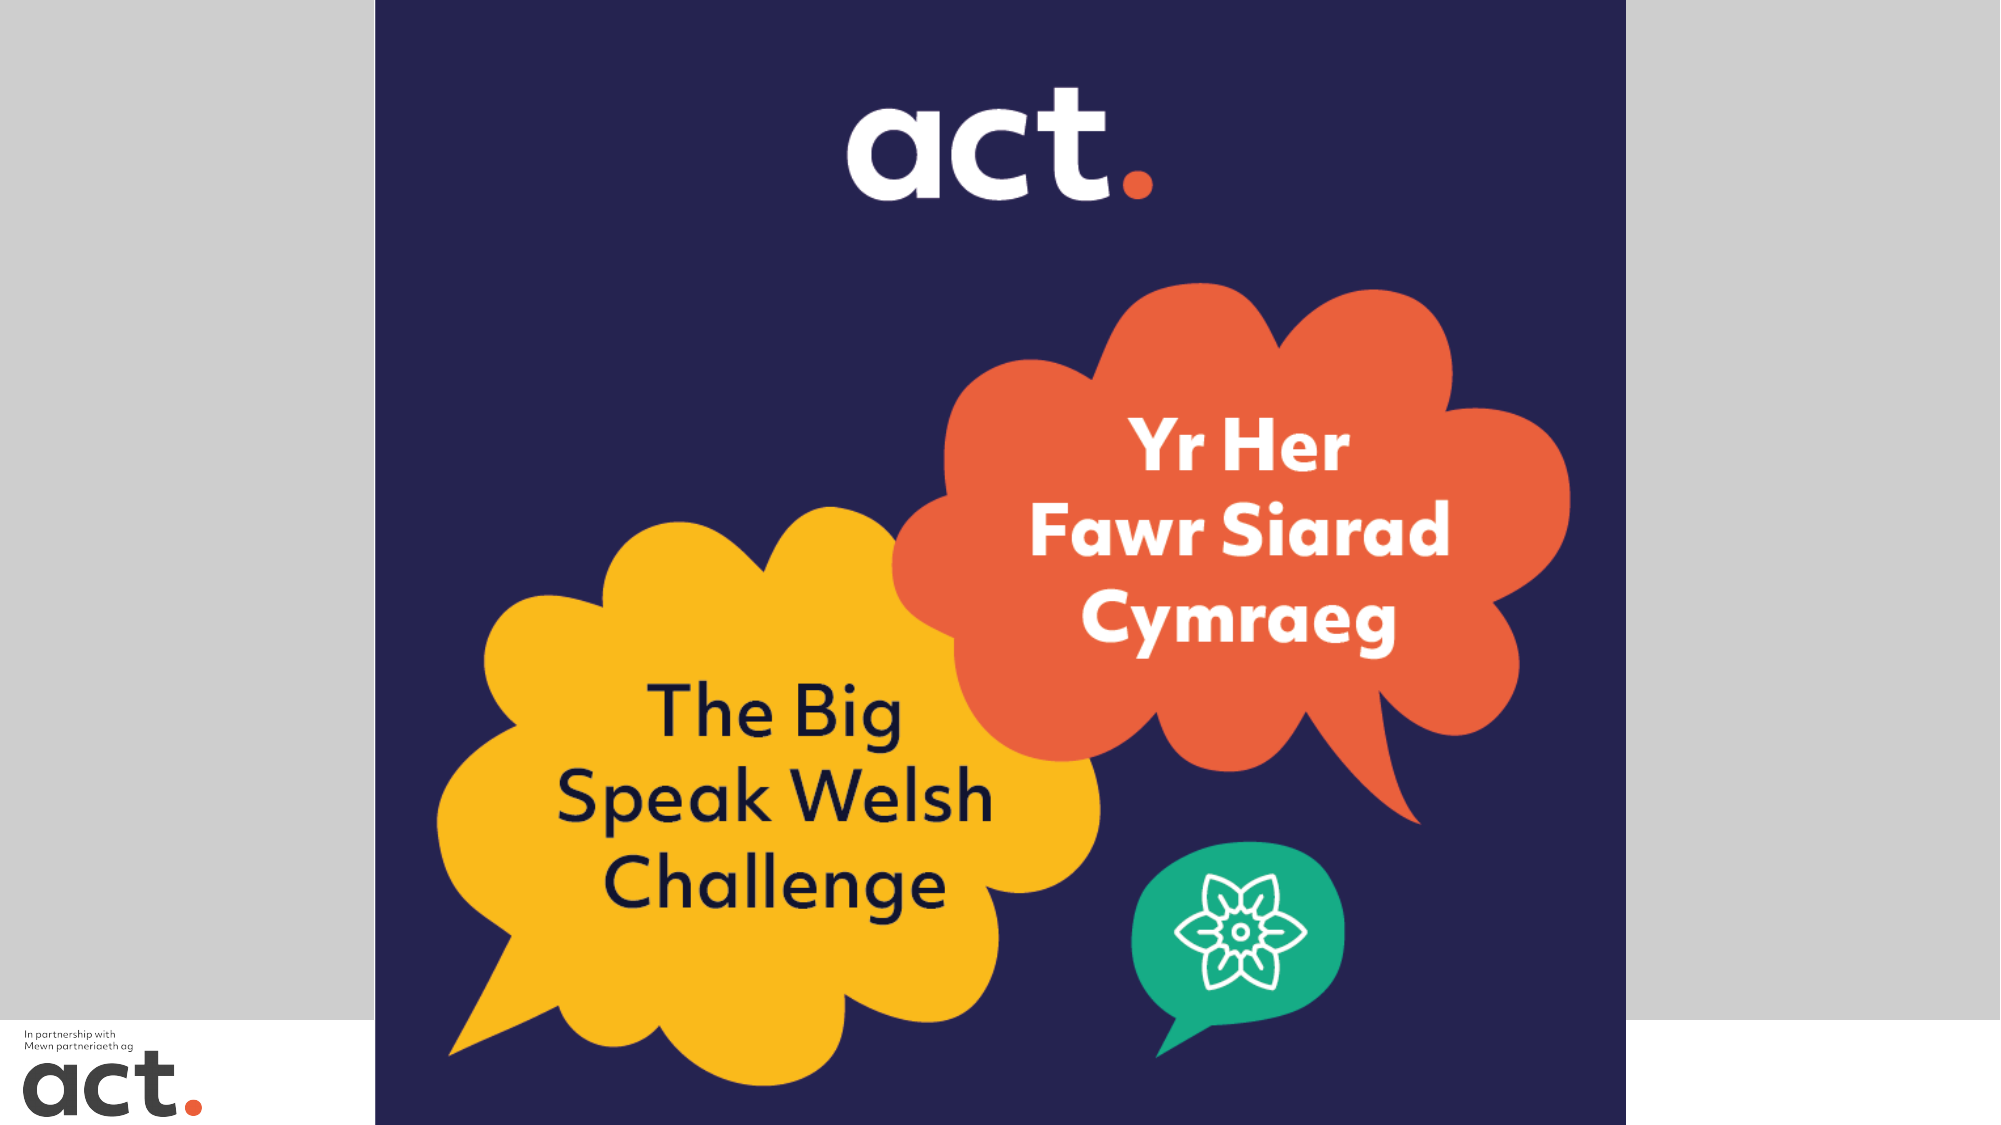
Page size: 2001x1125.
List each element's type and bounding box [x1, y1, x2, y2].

picture [374, 0, 1626, 1125]
picture [23, 1029, 202, 1117]
